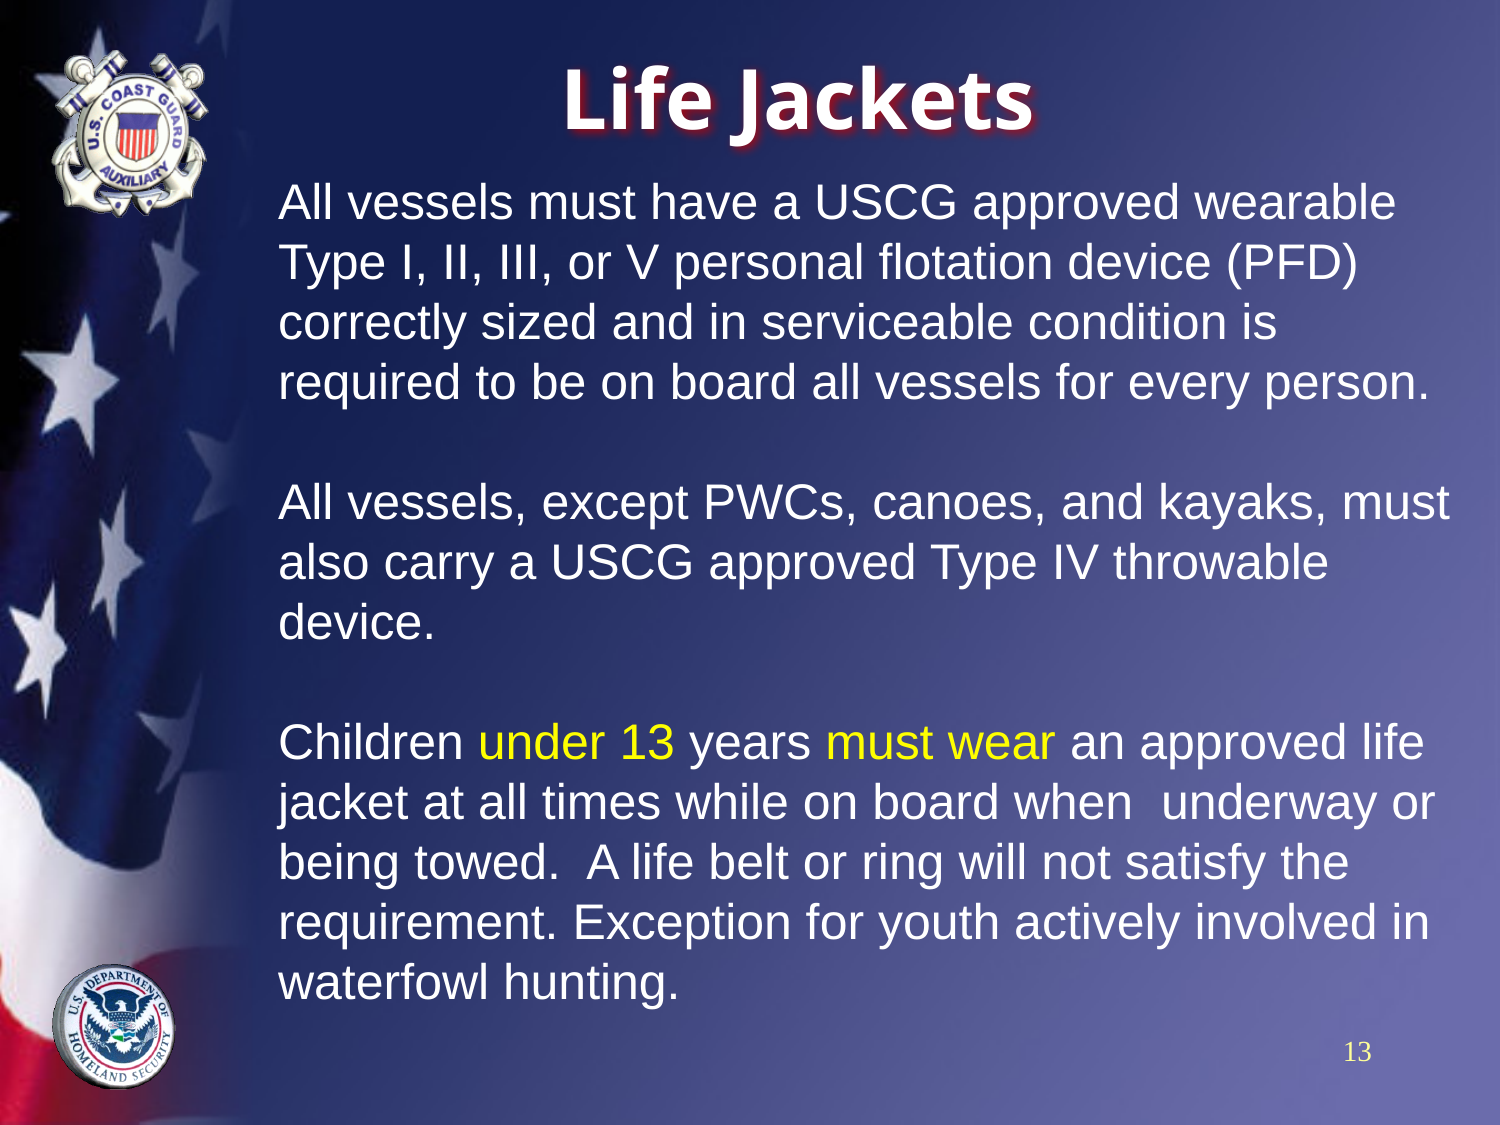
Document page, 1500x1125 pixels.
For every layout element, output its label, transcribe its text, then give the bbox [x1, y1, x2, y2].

picture [0, 0, 1500, 1125]
title Life Jackets [412, 27, 1184, 162]
text_box All vessels must have a USCG approved wearable Type I, II, III, or V personal flotation device (PFD) correctly sized and in serviceable condition is required to be on board all vessels for every person. All vessels, except PWCs, canoes, and kayaks, must also carry a USCG approved Type IV throwable device. Children under 13 years must wear an approved life jacket at all times while on board when underway or being towed. A life belt or ring will not satisfy the requirement. Exception for youth actively involved in waterfowl hunting. [263, 162, 1476, 1125]
